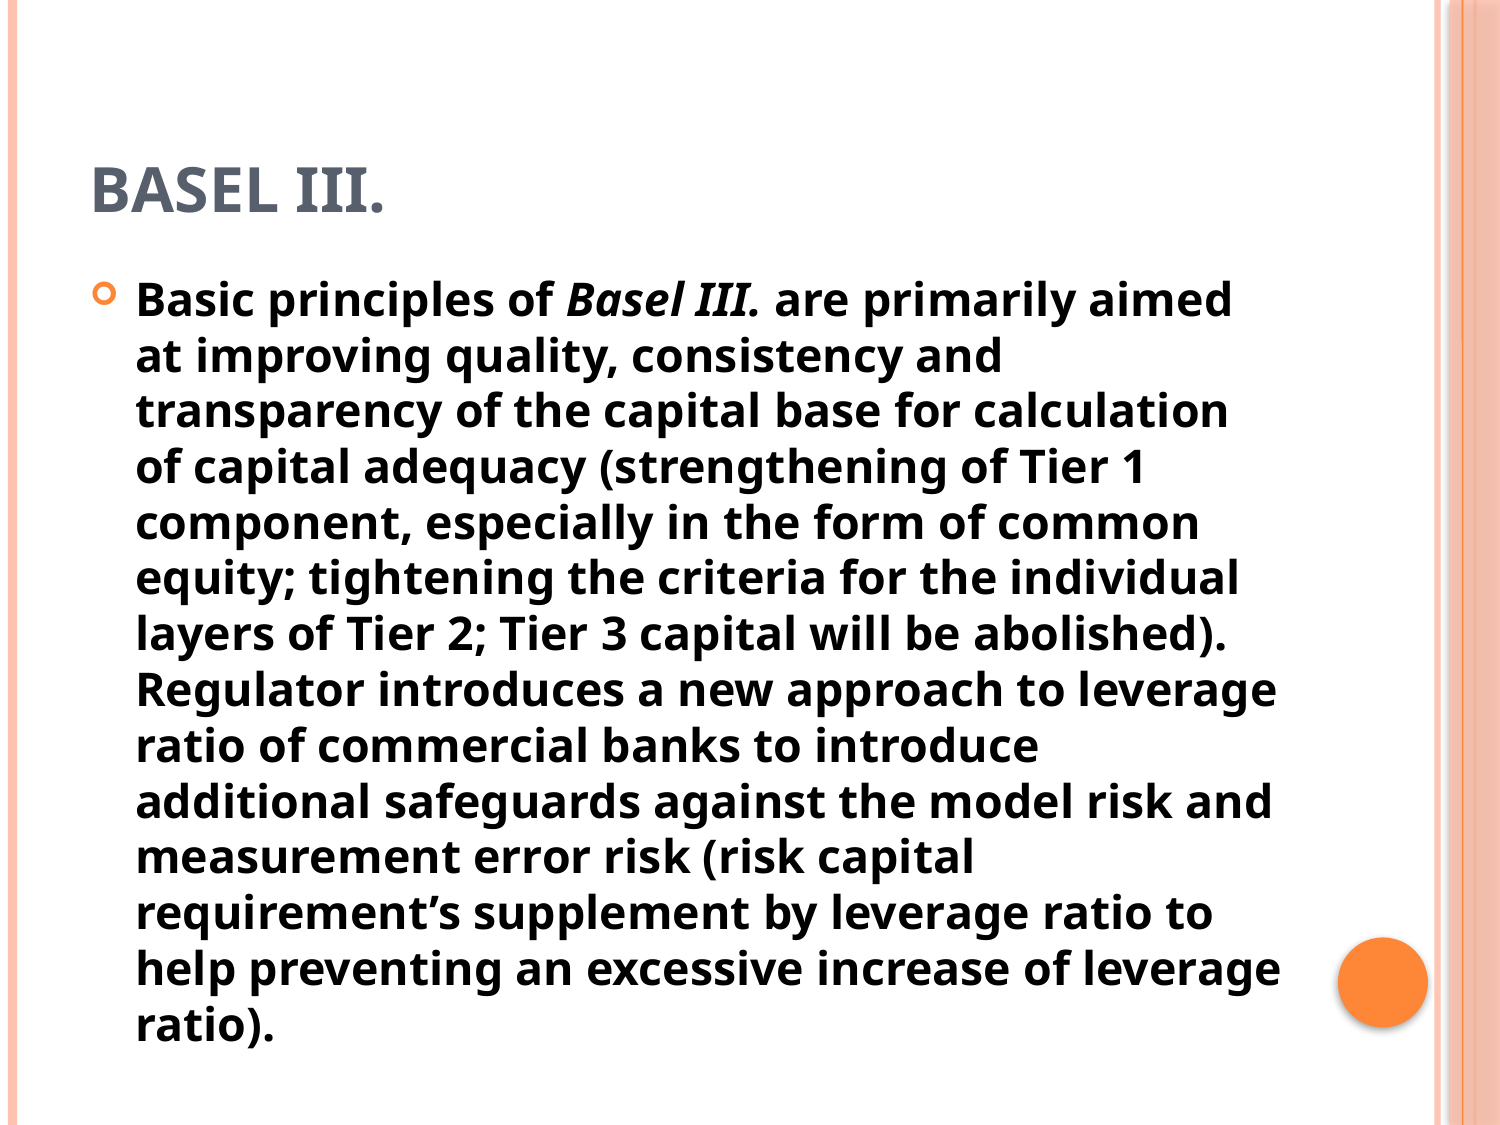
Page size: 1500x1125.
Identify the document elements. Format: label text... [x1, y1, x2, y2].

title Basel III. [75, 45, 1300, 233]
list Basic principles of Basel III. are primarily aimed at improving quality, consistency and transparency of the capital base for calculation of capital adequacy (strengthening of Tier 1 component, especially in the form of common equity; tightening the criteria for the individual layers of Tier 2; Tier 3 capital will be abolished). Regulator introduces a new approach to leverage ratio of commercial banks to introduce additional safeguards against the model risk and measurement error risk (risk capital requirement’s supplement by leverage ratio to help preventing an excessive increase of leverage ratio). [75, 262, 1300, 1062]
